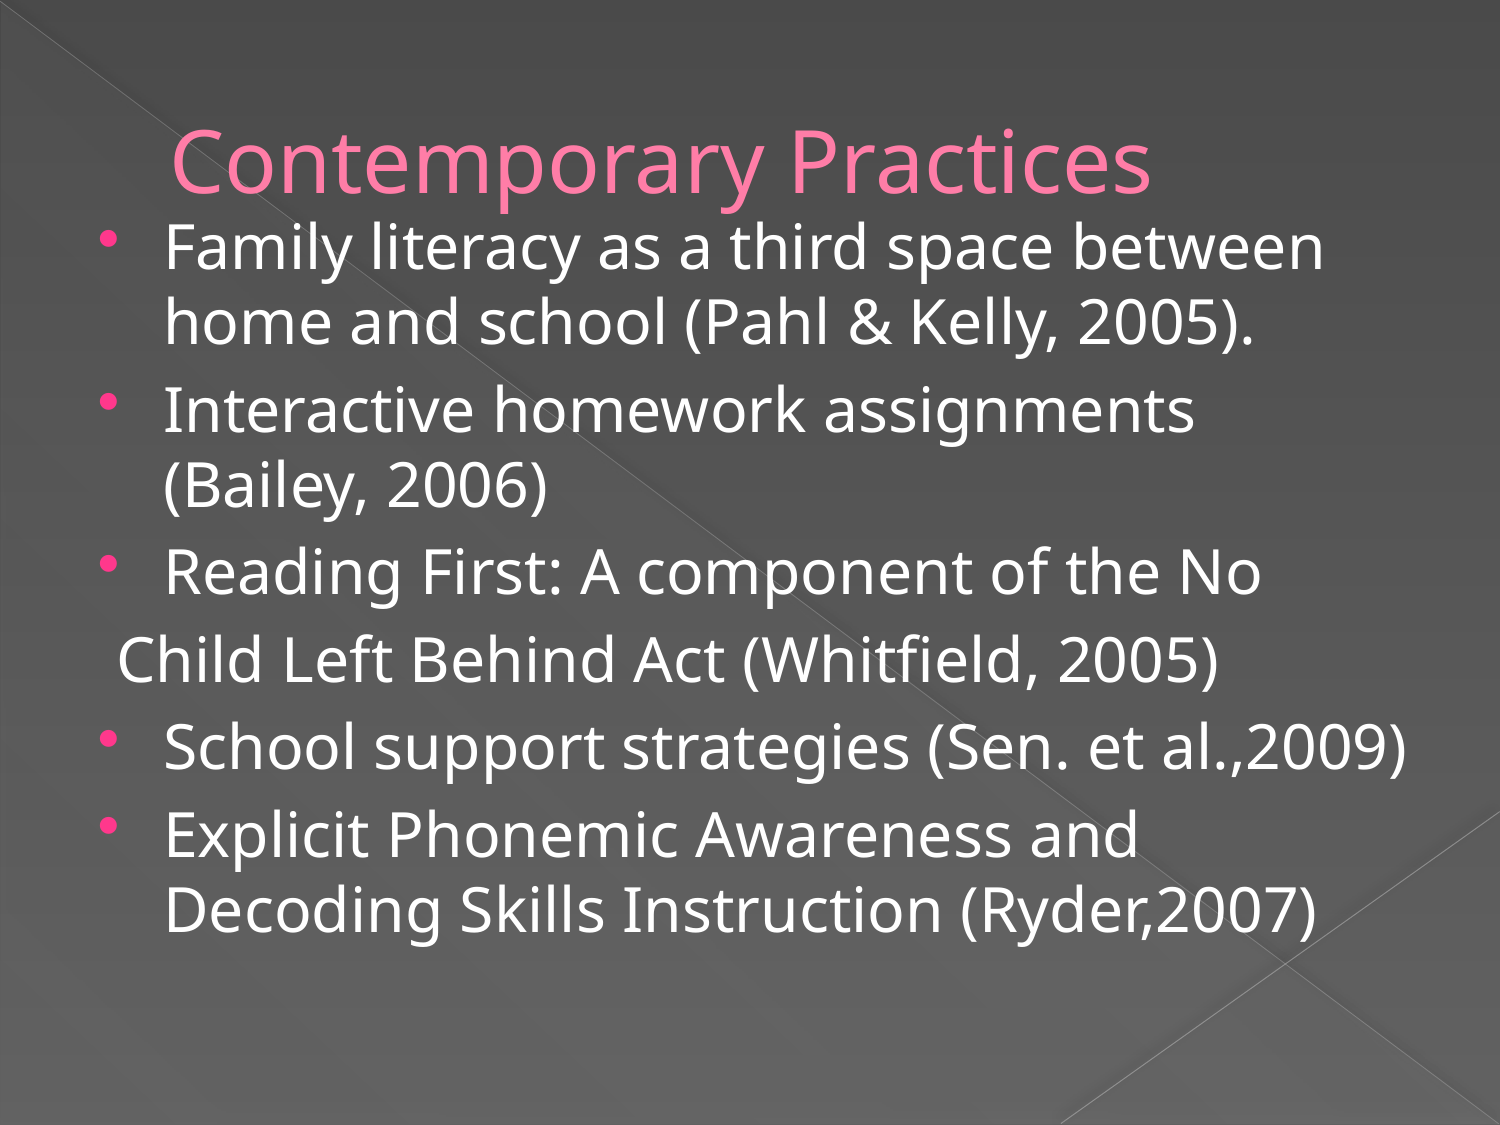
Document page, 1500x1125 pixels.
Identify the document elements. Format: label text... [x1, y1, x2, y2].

title Contemporary Practices [75, 43, 1425, 200]
list Family literacy as a third space between home and school (Pahl & Kelly, 2005). Interactive homework assignments (Bailey, 2006) Reading First: A component of the No Child Left Behind Act (Whitfield, 2005) School support strategies (Sen. et al.,2009) Explicit Phonemic Awareness and Decoding Skills Instruction (Ryder,2007) [75, 200, 1425, 1059]
